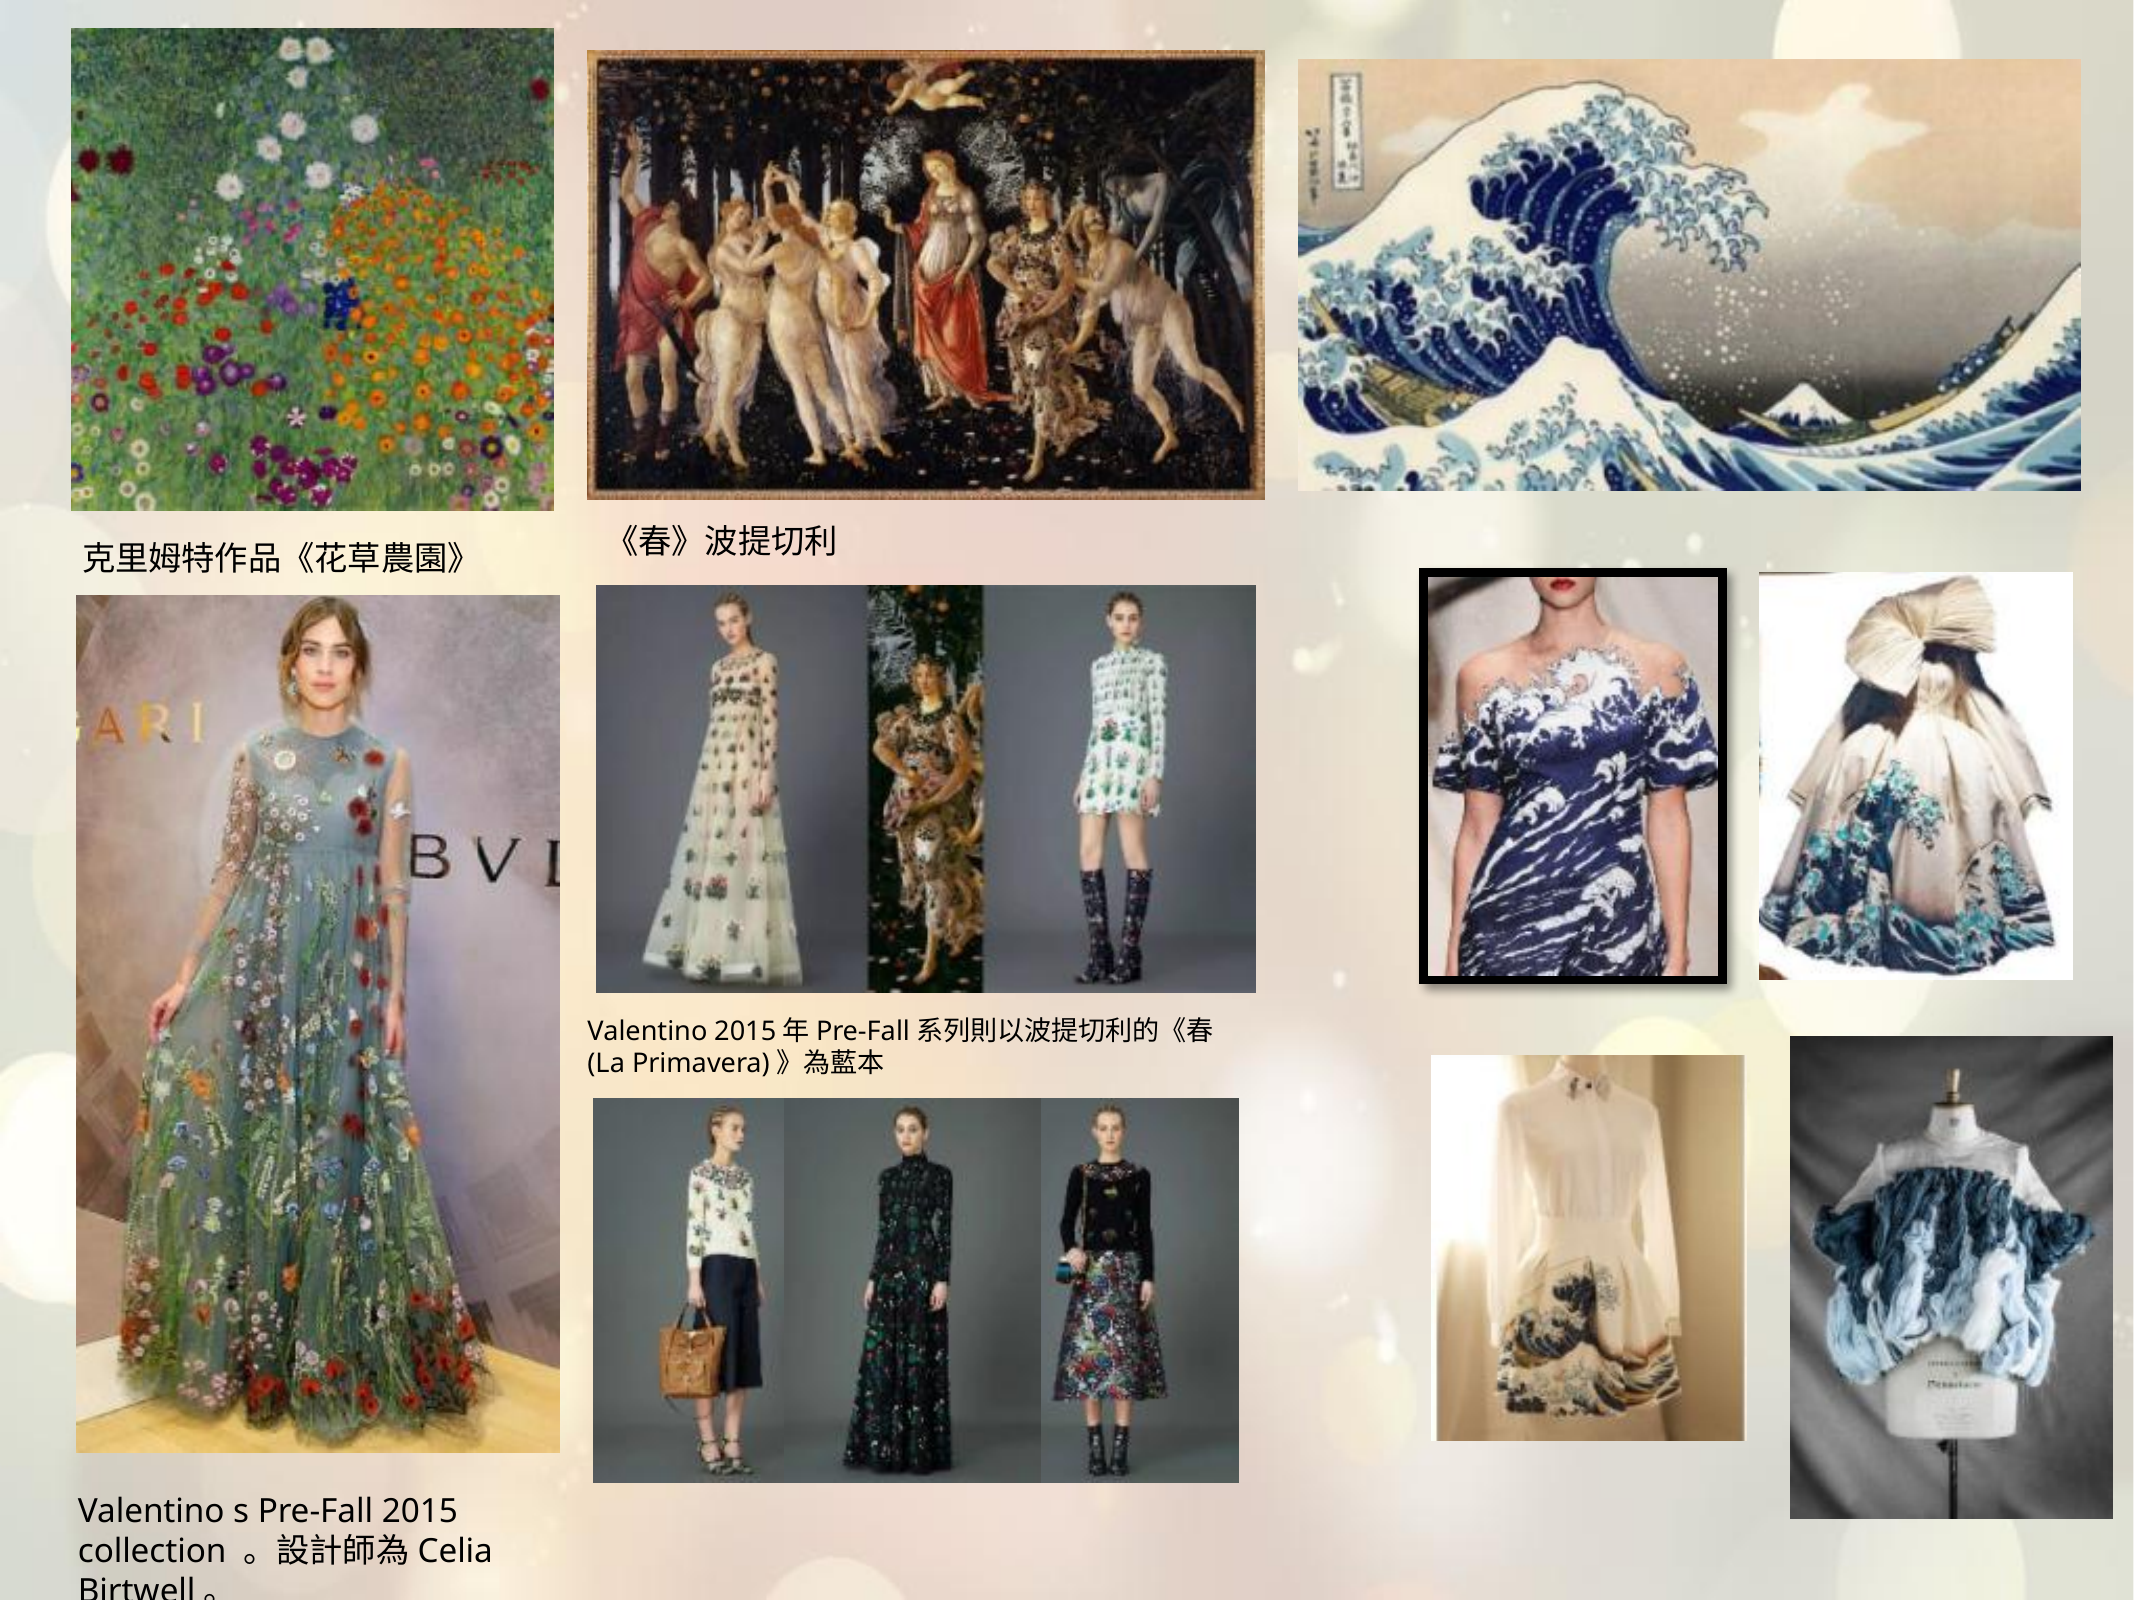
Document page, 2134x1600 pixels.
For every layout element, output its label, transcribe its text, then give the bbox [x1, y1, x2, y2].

text_box Valentino 2015年Pre-Fall系列則以波提切利的《春(La Primavera)》為藍本 [579, 1004, 1257, 1087]
picture [0, 0, 2134, 1600]
text_box 克里姆特作品《花草農園》 [71, 526, 492, 589]
text_box Valentino s Pre-Fall 2015 collection 。設計師為Celia Birtwell。 [67, 1478, 645, 1600]
text_box 《春》波提切利 [594, 509, 849, 571]
